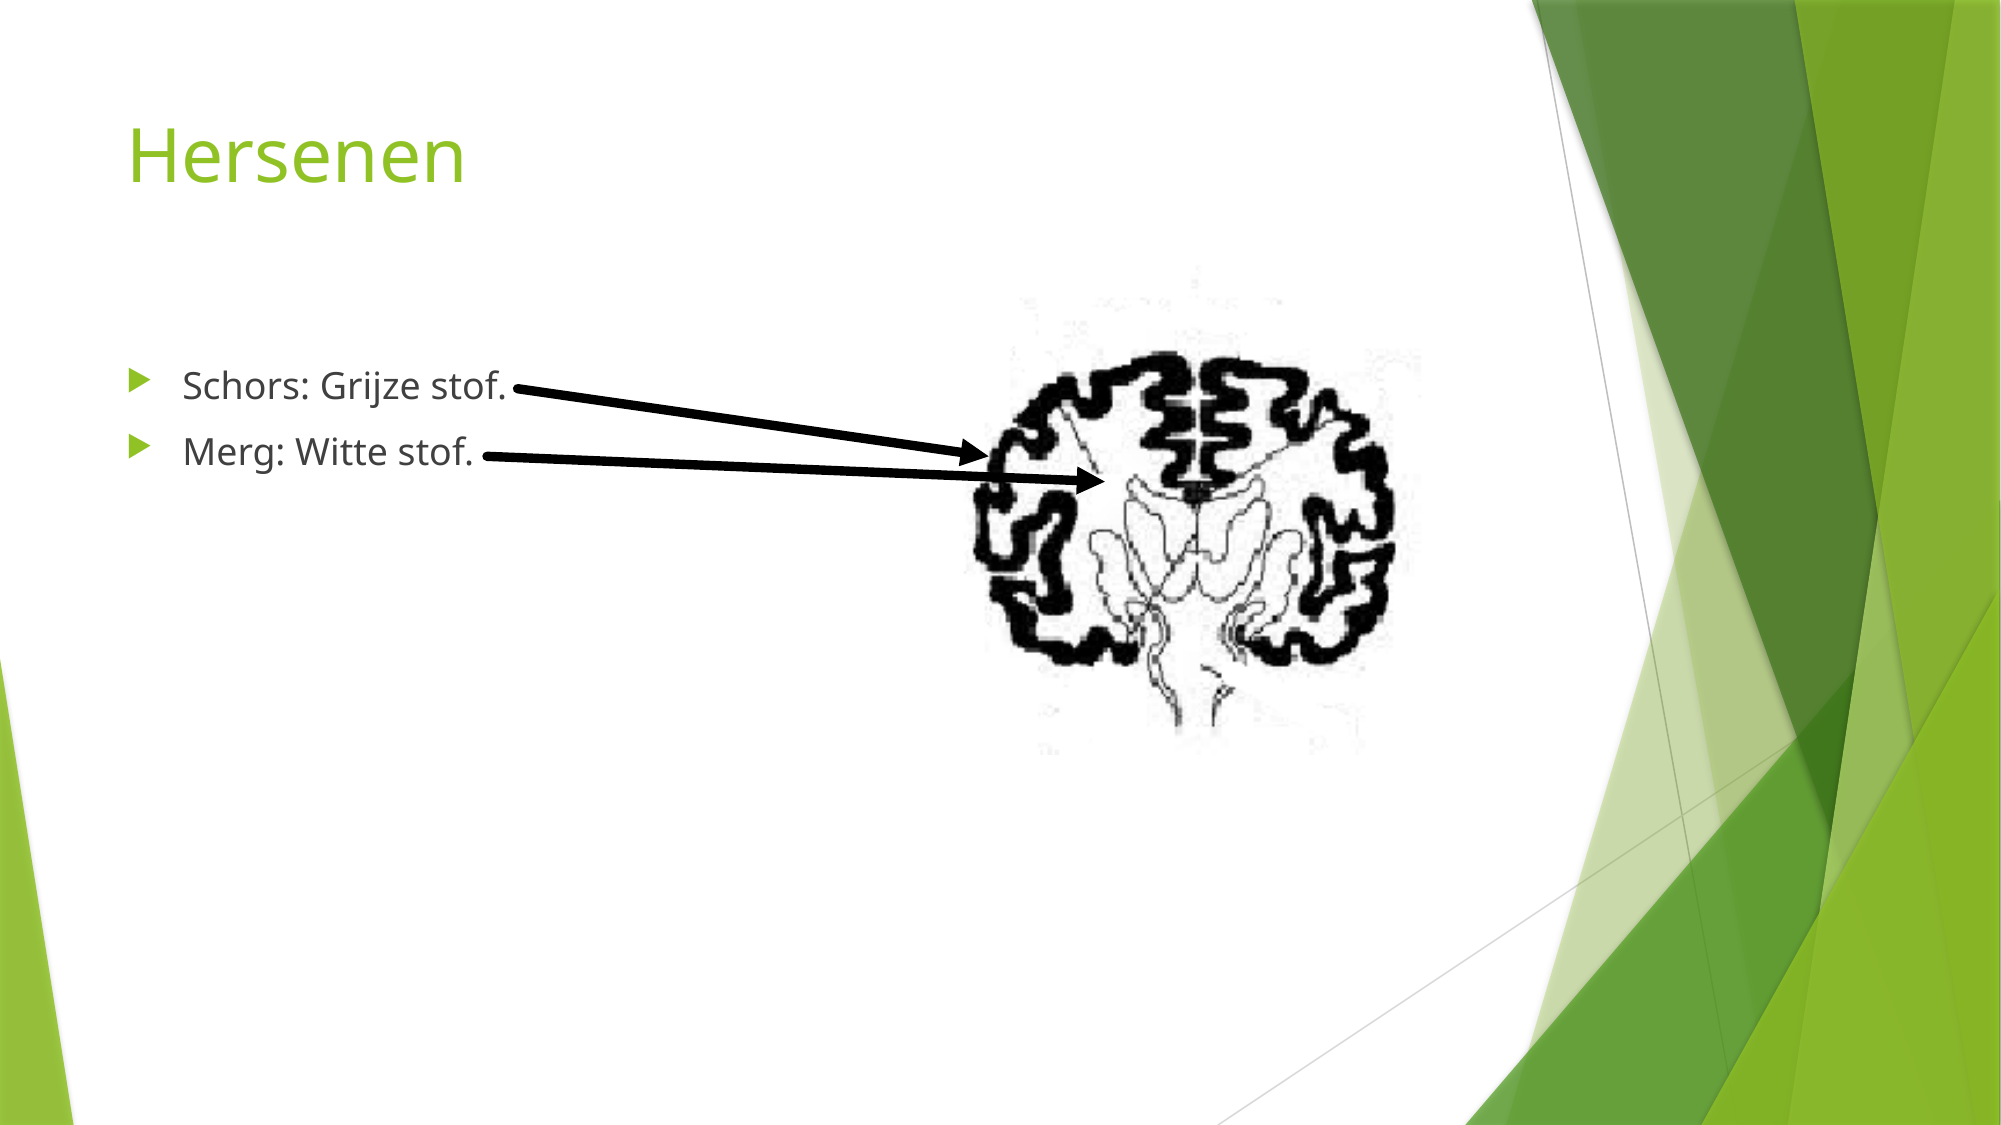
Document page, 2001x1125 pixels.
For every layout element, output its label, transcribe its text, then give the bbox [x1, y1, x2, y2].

picture [915, 207, 1492, 756]
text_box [517, 388, 990, 455]
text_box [486, 455, 1106, 483]
title Hersenen [111, 99, 1522, 317]
list Schors: Grijze stof. Merg: Witte stof. [111, 354, 1522, 992]
